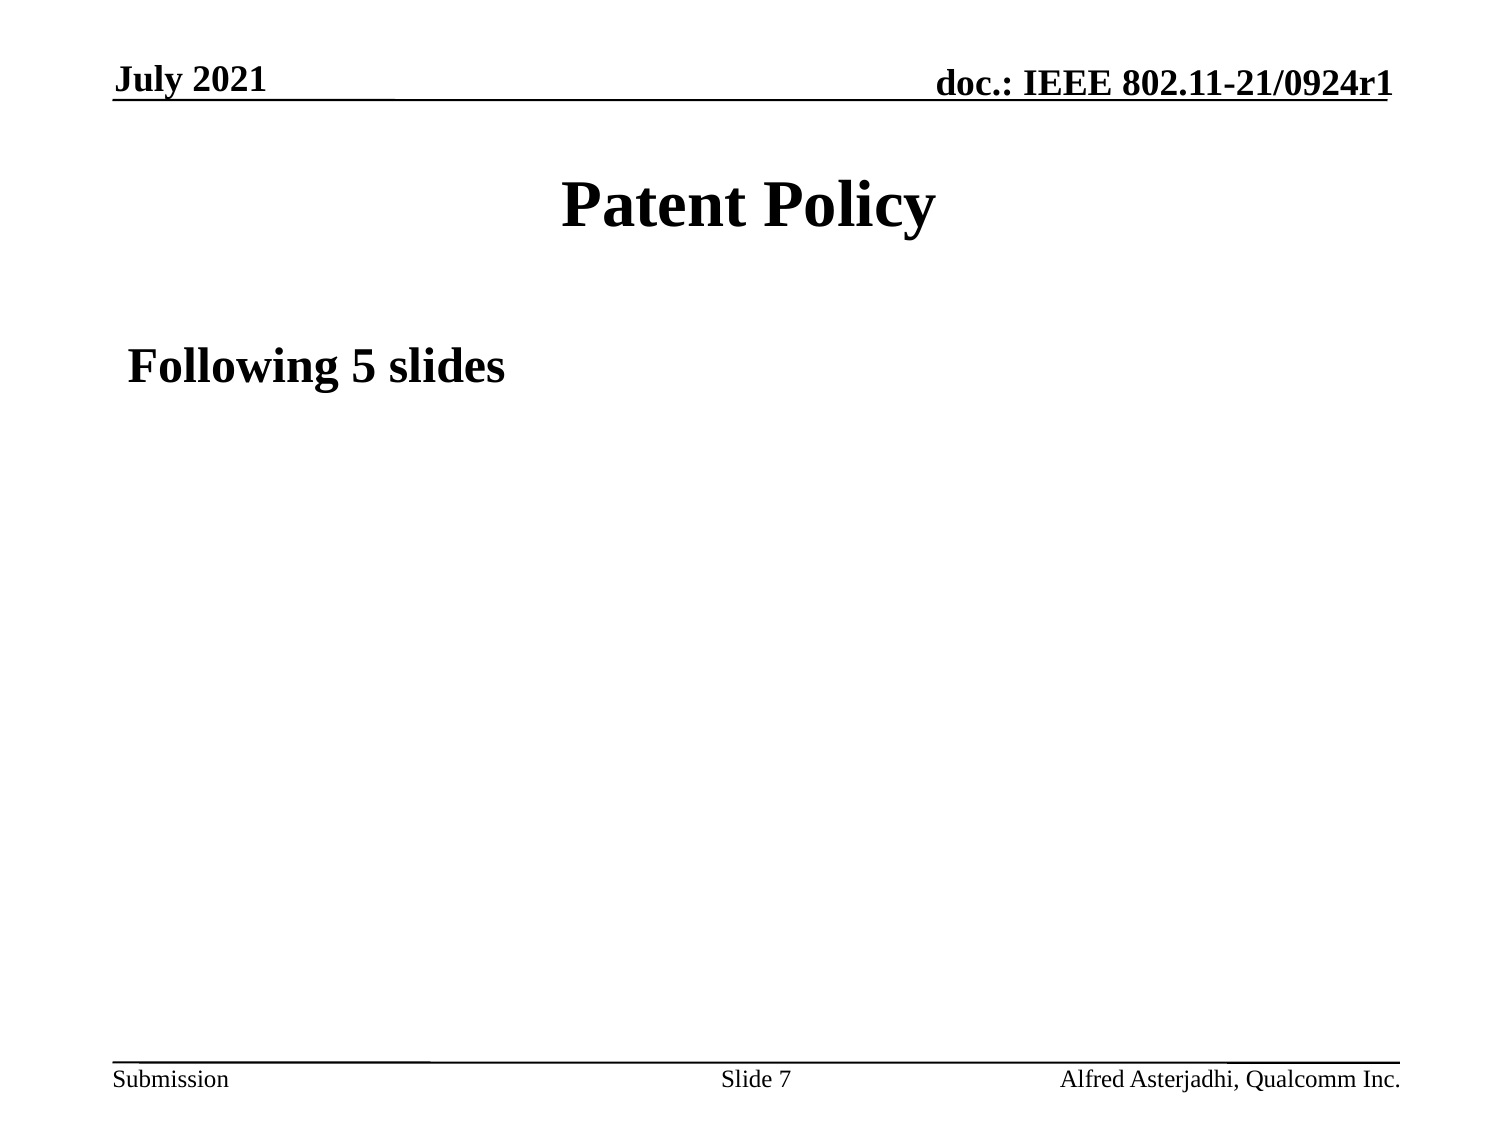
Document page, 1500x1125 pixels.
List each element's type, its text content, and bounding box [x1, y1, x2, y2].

title Patent Policy [112, 112, 1388, 288]
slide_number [114, 54, 493, 100]
list Following 5 slides [112, 324, 1388, 1000]
footer Alfred Asterjadhi, Qualcomm Inc. [878, 1061, 1402, 1093]
slide_number Slide 7 [712, 1061, 800, 1123]
